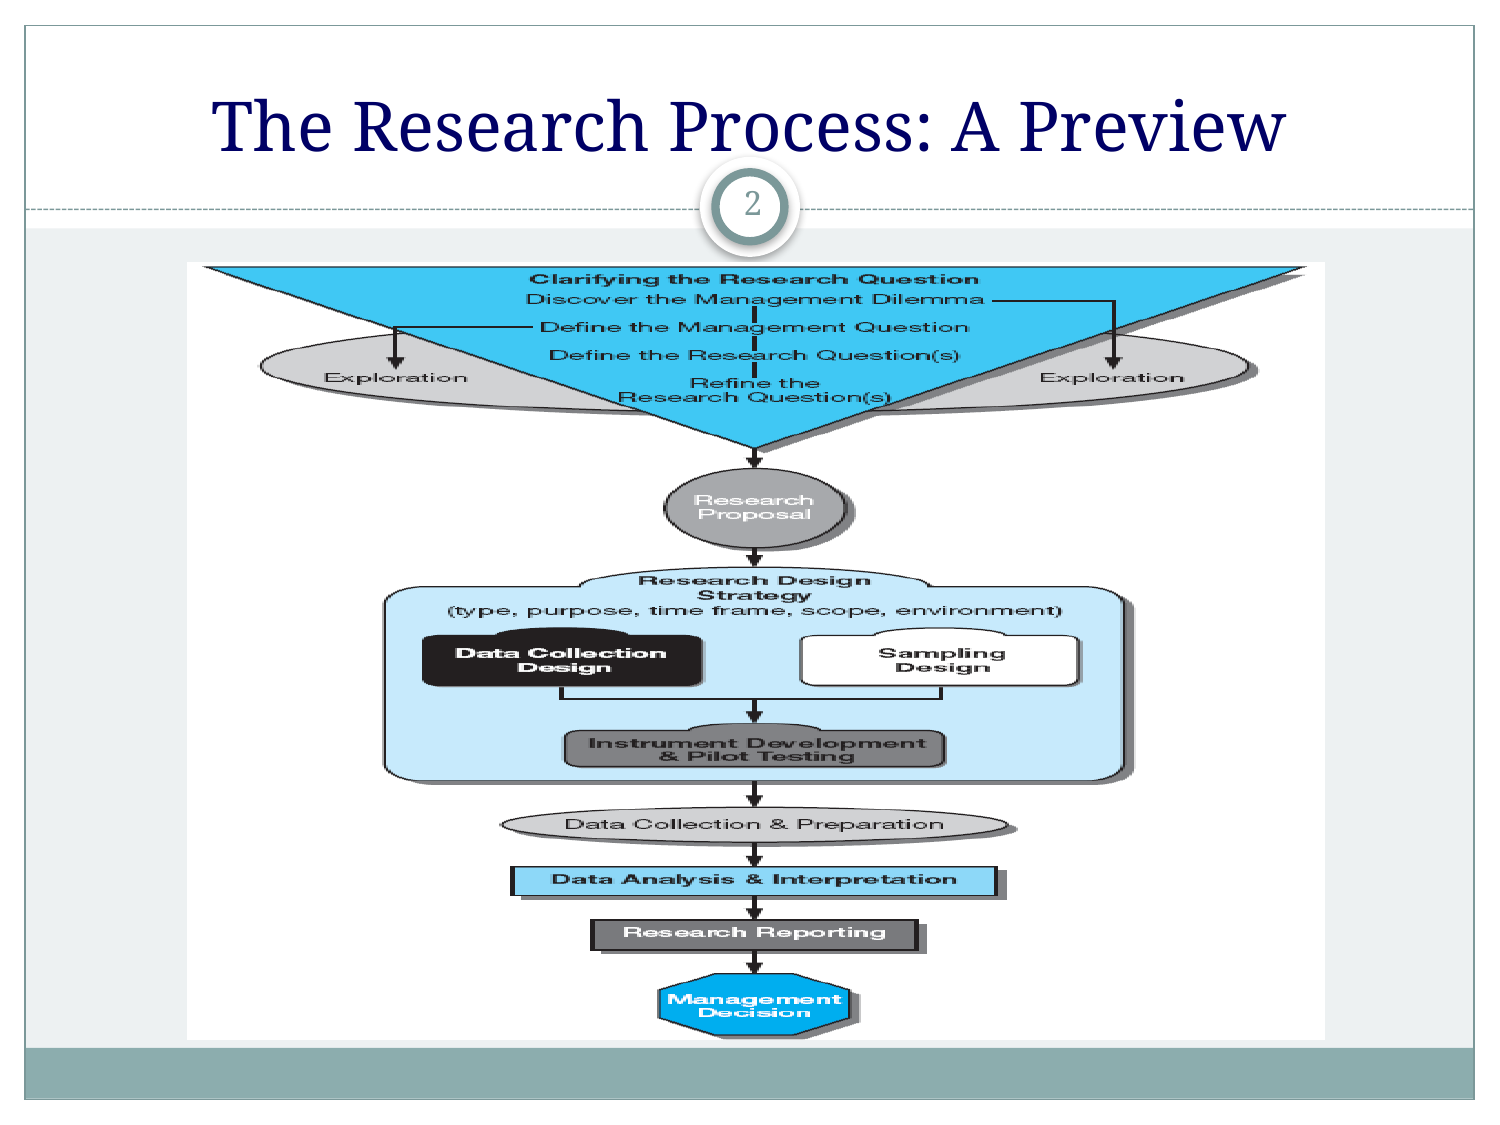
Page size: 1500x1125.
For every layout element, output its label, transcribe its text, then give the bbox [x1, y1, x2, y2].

slide_number 2 [715, 168, 791, 241]
picture [187, 262, 1326, 1040]
text_box The Research Process: A Preview [37, 74, 1463, 173]
